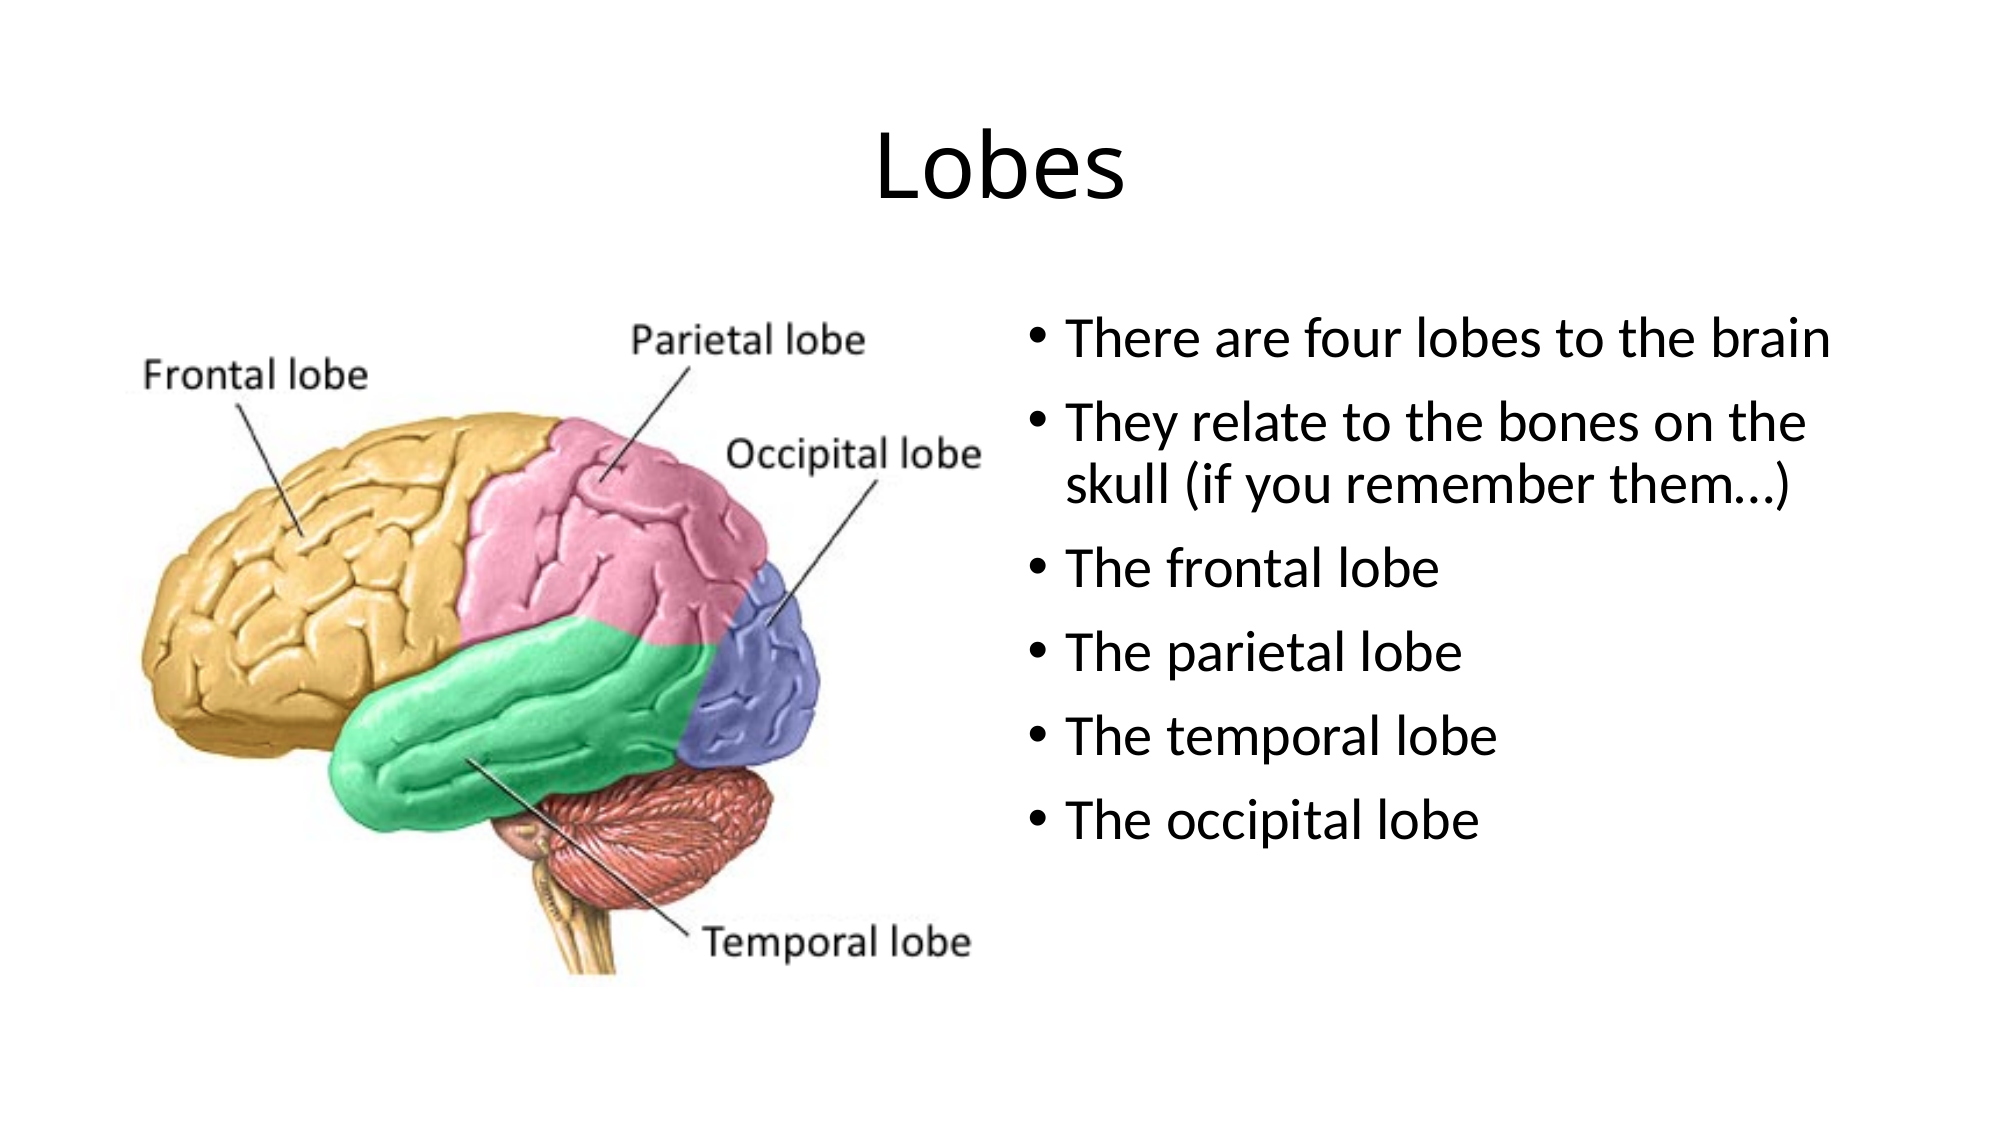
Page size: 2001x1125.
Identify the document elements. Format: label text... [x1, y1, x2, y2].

picture [110, 299, 1000, 987]
title Lobes [137, 59, 1863, 278]
list There are four lobes to the brain They relate to the bones on the skull (if you remember them…) The frontal lobe The parietal lobe The temporal lobe The occipital lobe [1012, 299, 1863, 1014]
